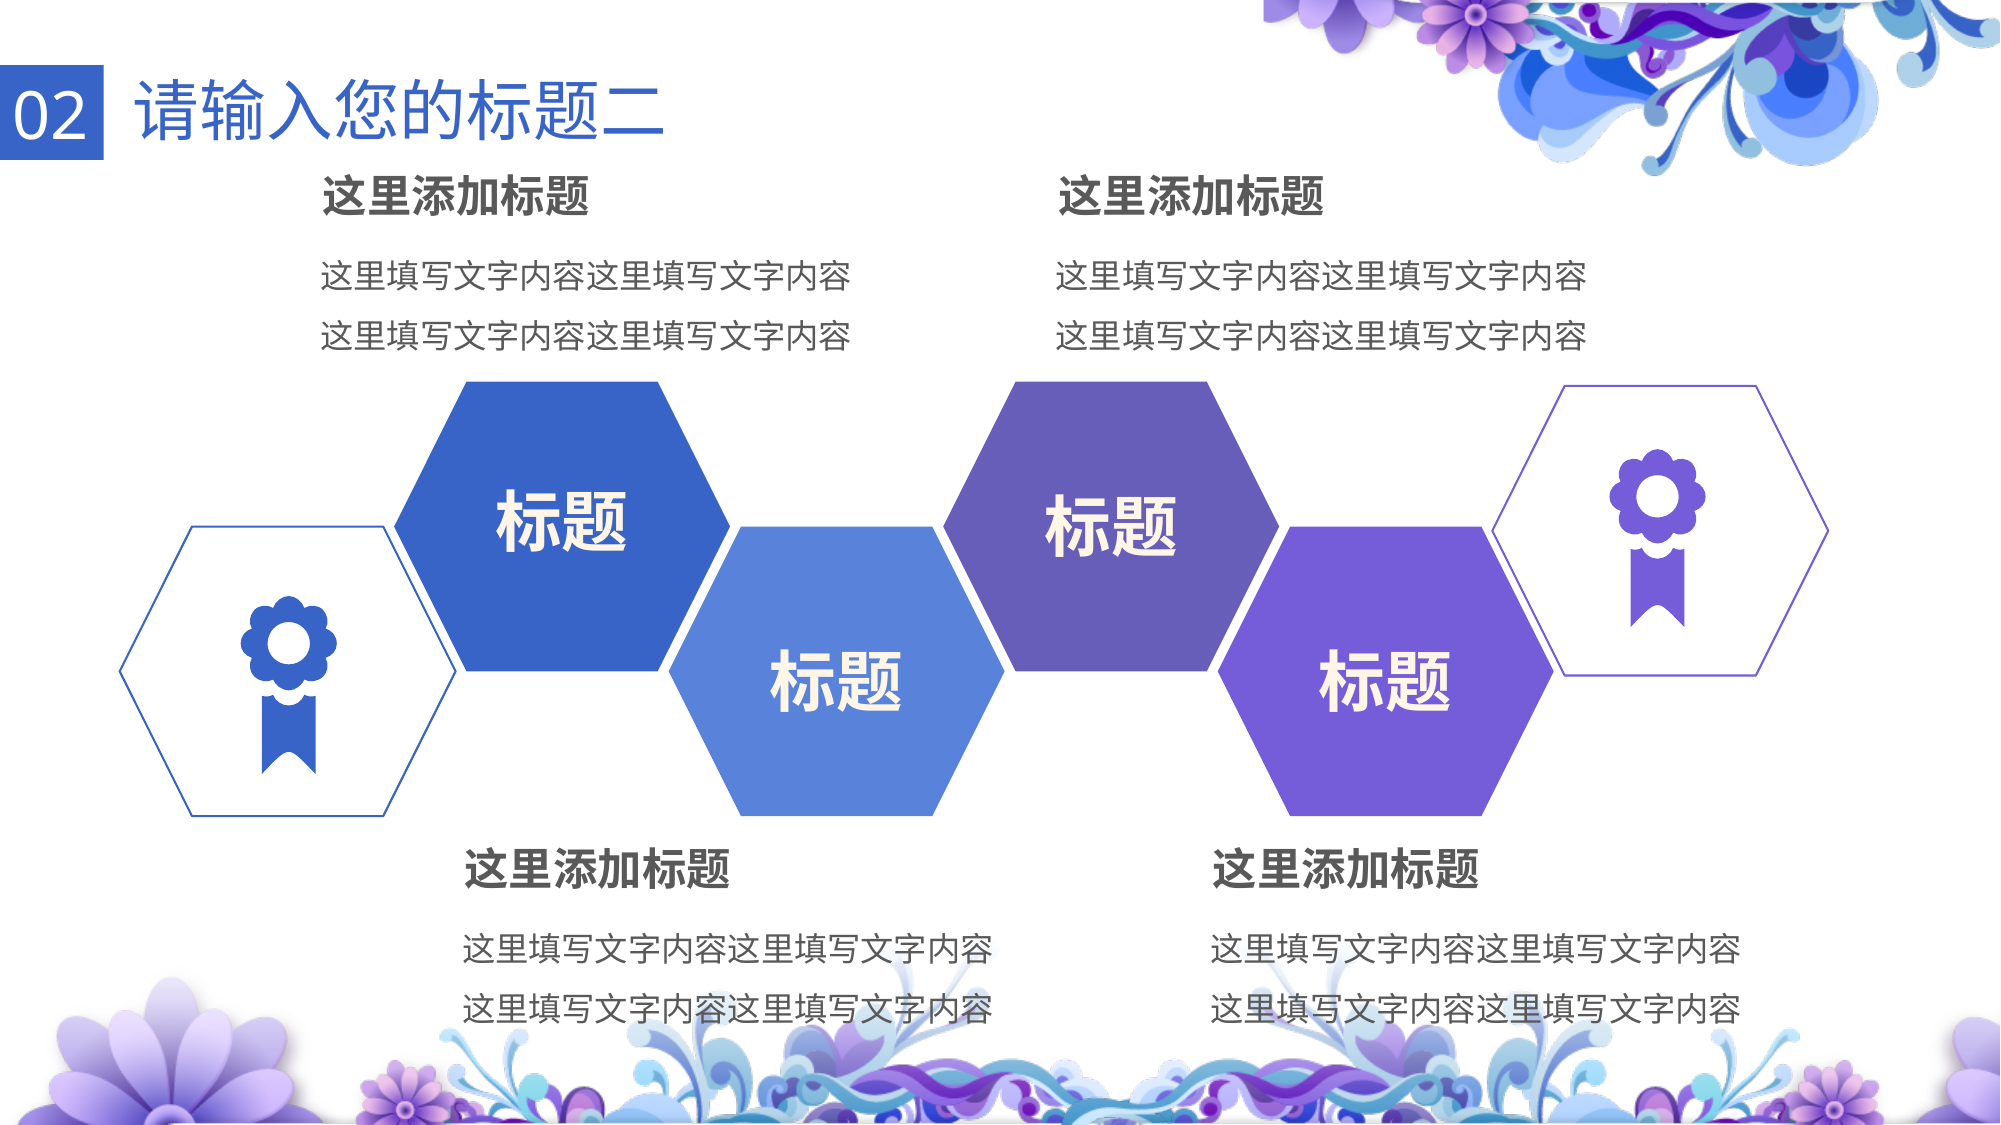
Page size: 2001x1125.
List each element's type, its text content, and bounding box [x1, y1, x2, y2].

text_box [1492, 385, 1829, 676]
text_box [119, 526, 456, 793]
text_box [1609, 486, 1706, 544]
text_box 标题 [1304, 641, 1468, 728]
text_box 标题 [480, 482, 644, 569]
text_box 这里填写文字内容这里填写文字内容这里填写文字内容这里填写文字内容 [1041, 227, 1560, 363]
text_box 这里添加标题 [1043, 161, 1552, 230]
text_box [1217, 526, 1554, 793]
text_box [240, 596, 337, 691]
text_box 标题 [1029, 486, 1193, 574]
text_box [1630, 547, 1685, 628]
text_box 标题 [755, 641, 919, 728]
text_box 02 [0, 65, 104, 160]
text_box 这里添加标题 [308, 161, 816, 230]
text_box [943, 381, 1280, 672]
text_box [261, 694, 316, 774]
text_box 这里填写文字内容这里填写文字内容这里填写文字内容这里填写文字内容 [305, 227, 874, 363]
text_box [394, 381, 731, 672]
text_box 请输入您的标题二 [118, 61, 682, 157]
text_box [668, 526, 1005, 793]
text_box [0, 793, 2000, 1125]
picture [1264, 0, 2000, 486]
